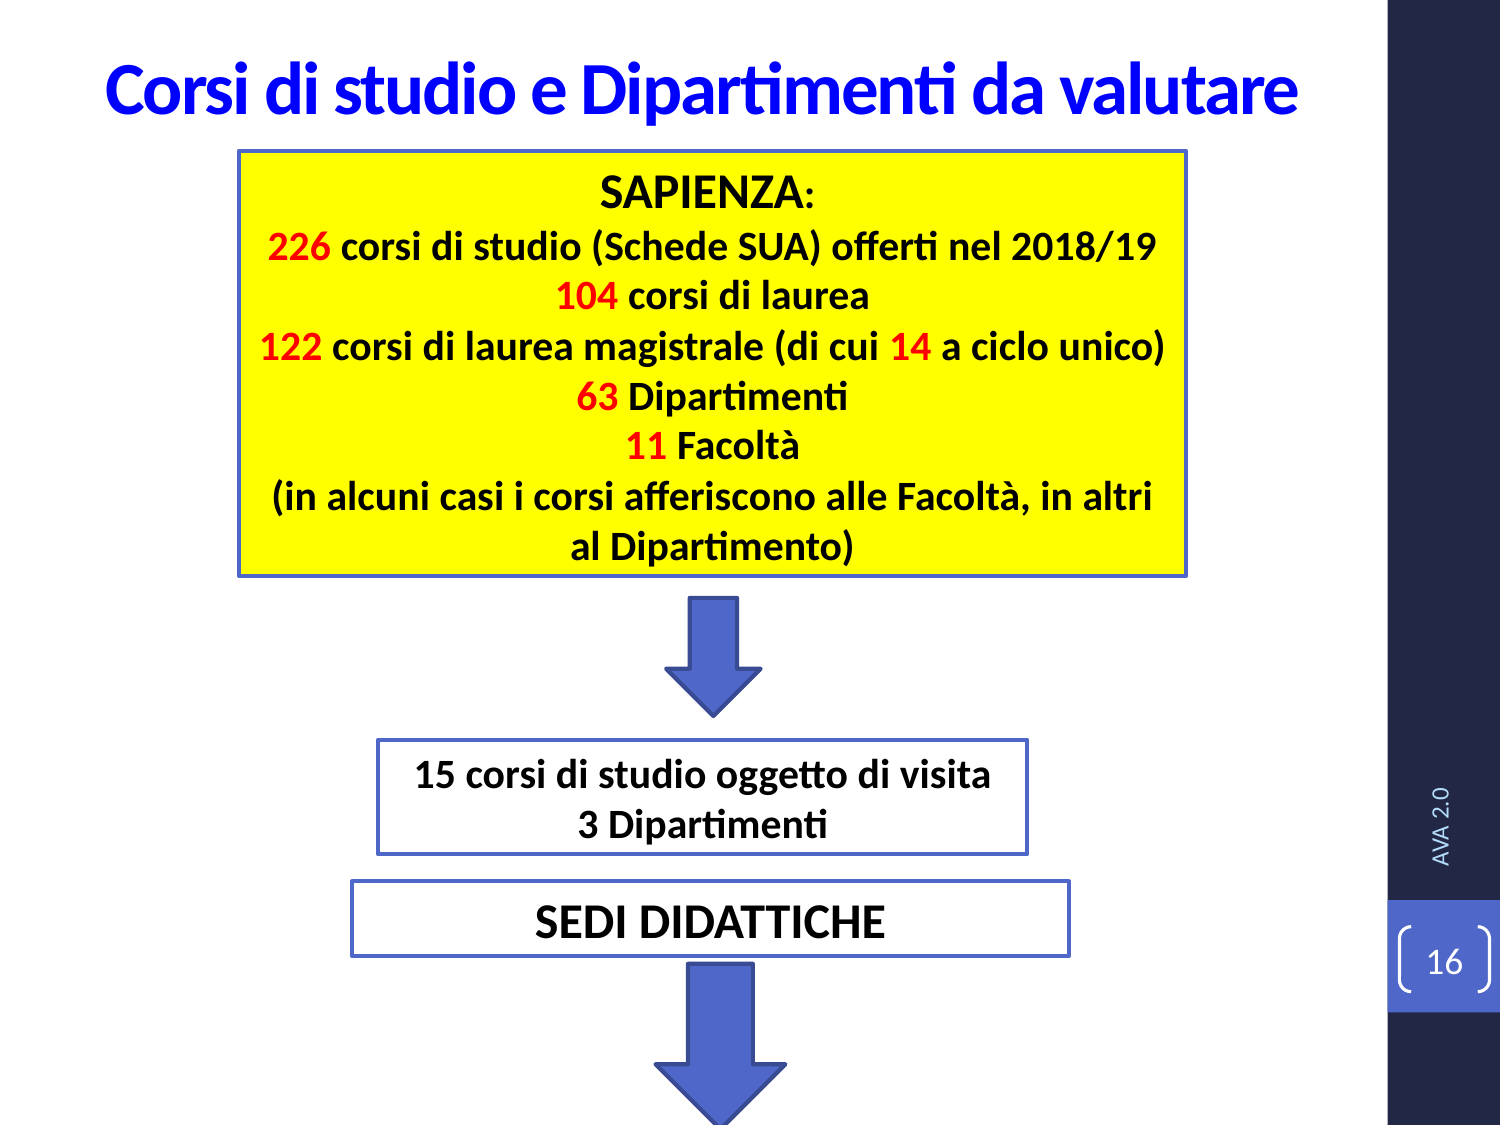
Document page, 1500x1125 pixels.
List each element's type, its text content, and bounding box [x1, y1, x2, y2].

text_box SEDI DIDATTICHE [350, 879, 1071, 958]
text_box 15 corsi di studio oggetto di visita 3 Dipartimenti [376, 738, 1029, 856]
text_box SAPIENZA: 226 corsi di studio (Schede SUA) offerti nel 2018/19 104 corsi di laurea 122 corsi di laurea magistrale (di cui 14 a ciclo unico) 63 Dipartimenti 11 Facoltà (in alcuni casi i corsi afferiscono alle Facoltà, in altri al Dipartimento) [237, 149, 1188, 578]
text_box [664, 595, 763, 719]
text_box [653, 961, 788, 1125]
footer AVA 2.0 [1408, 361, 1469, 882]
title Corsi di studio e Dipartimenti da valutare [65, 42, 1341, 126]
slide_number 16 [1397, 925, 1492, 994]
